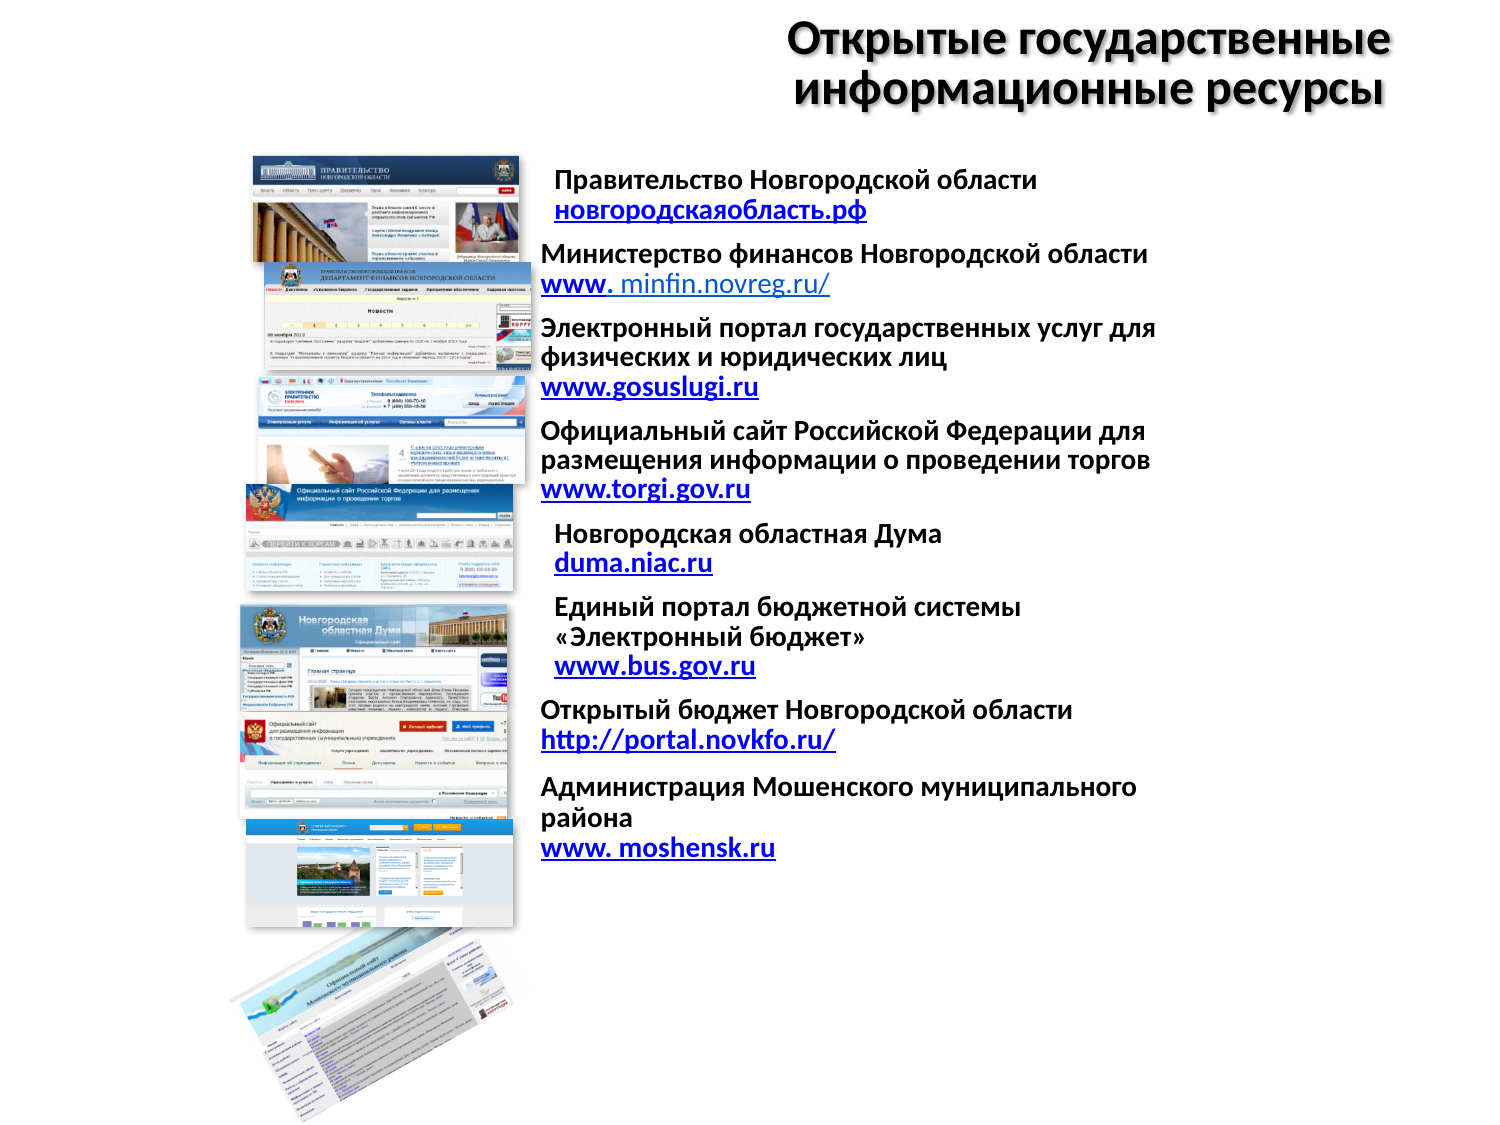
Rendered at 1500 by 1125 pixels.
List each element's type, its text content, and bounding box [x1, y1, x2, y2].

text_box Открытые государственные информационные ресурсы [679, 7, 1500, 161]
table_cell Новгородская областная Дума duma.niac.ru [526, 514, 1179, 587]
table_cell Официальный сайт Российской Федерации для размещения информации о проведении торгов www.torgi.gov.ru [526, 411, 1179, 514]
table_cell Единый портал бюджетной системы «Электронный бюджет» www.bus.gov.ru [526, 587, 1179, 690]
table_cell Открытый бюджет Новгородской области http://portal.novkfo.ru/ [526, 690, 1179, 764]
picture [252, 154, 531, 370]
picture [240, 604, 507, 819]
picture [229, 822, 534, 1124]
table_cell Министерство финансов Новгородской области www. minfin.novreg.ru/ [526, 234, 1179, 308]
table_cell Электронный портал государственных услуг для физических и юридических лиц www.gosuslugi.ru [529, 308, 1179, 411]
picture [246, 376, 525, 592]
table_cell Администрация Мошенского муниципального района www. moshensk.ru [526, 764, 1179, 872]
table_header Правительство Новгородской области новгородскаяобласть.рф [526, 131, 1179, 234]
